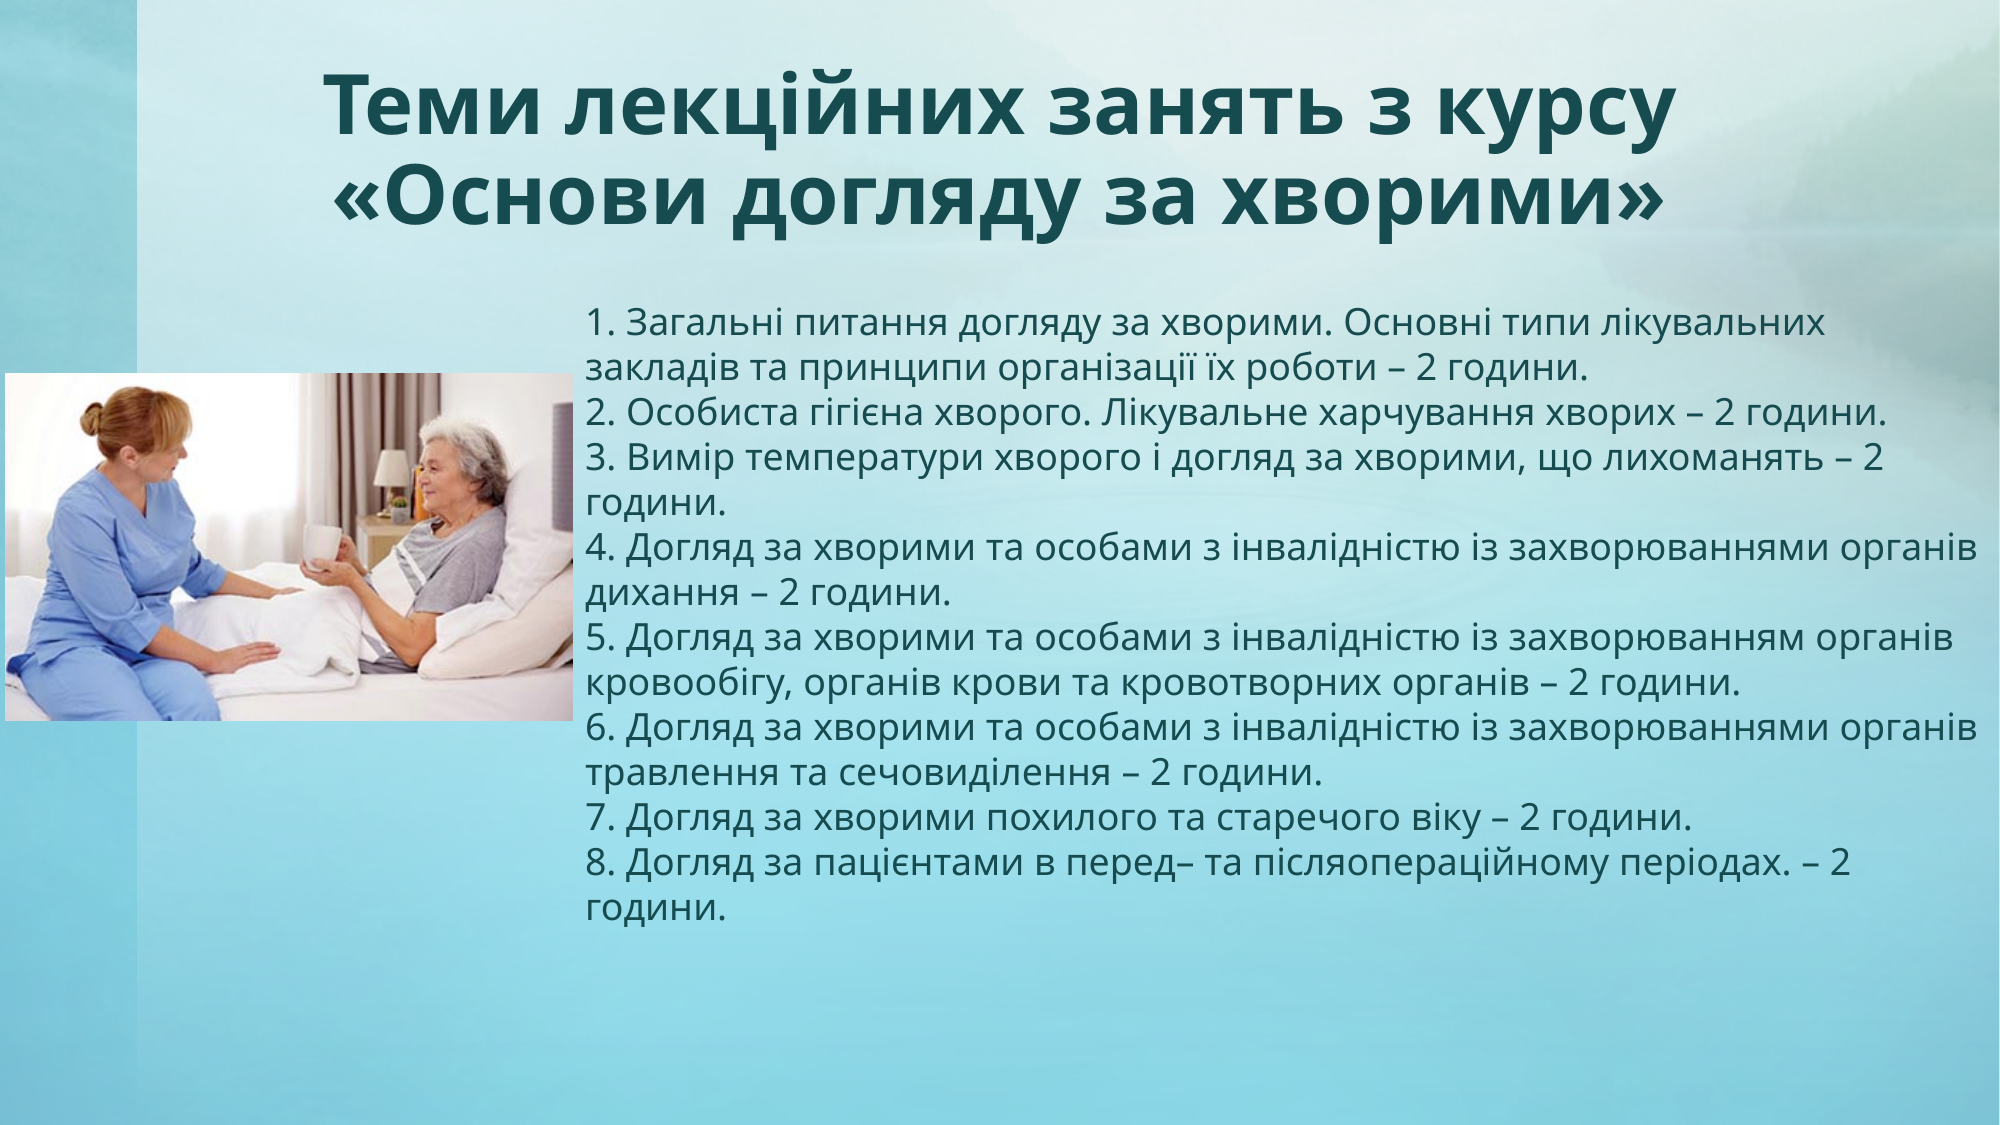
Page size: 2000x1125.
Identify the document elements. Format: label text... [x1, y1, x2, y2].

text_box 1. Загальні питання догляду за хворими. Основні типи лікувальних закладів та принципи організації їх роботи – 2 години. 2. Особиста гігієна хворого. Лікувальне харчування хворих – 2 години. 3. Вимір температури хворого і догляд за хворими, що лихоманять – 2 години. 4. Догляд за хворими та особами з інвалідністю із захворюваннями органів дихання – 2 години. 5. Догляд за хворими та особами з інвалідністю із захворюванням органів кровообігу, органів крови та кровотворних органів – 2 години. 6. Догляд за хворими та особами з інвалідністю із захворюваннями органів травлення та сечовиділення – 2 години. 7. Догляд за хворими похилого та старечого віку – 2 години. 8. Догляд за пацієнтами в перед– та післяопераційному періодах. – 2 години. [570, 290, 2000, 981]
title Теми лекційних занять з курсу «Основи догляду за хворими» [212, 62, 1788, 250]
picture [0, 0, 2000, 1125]
